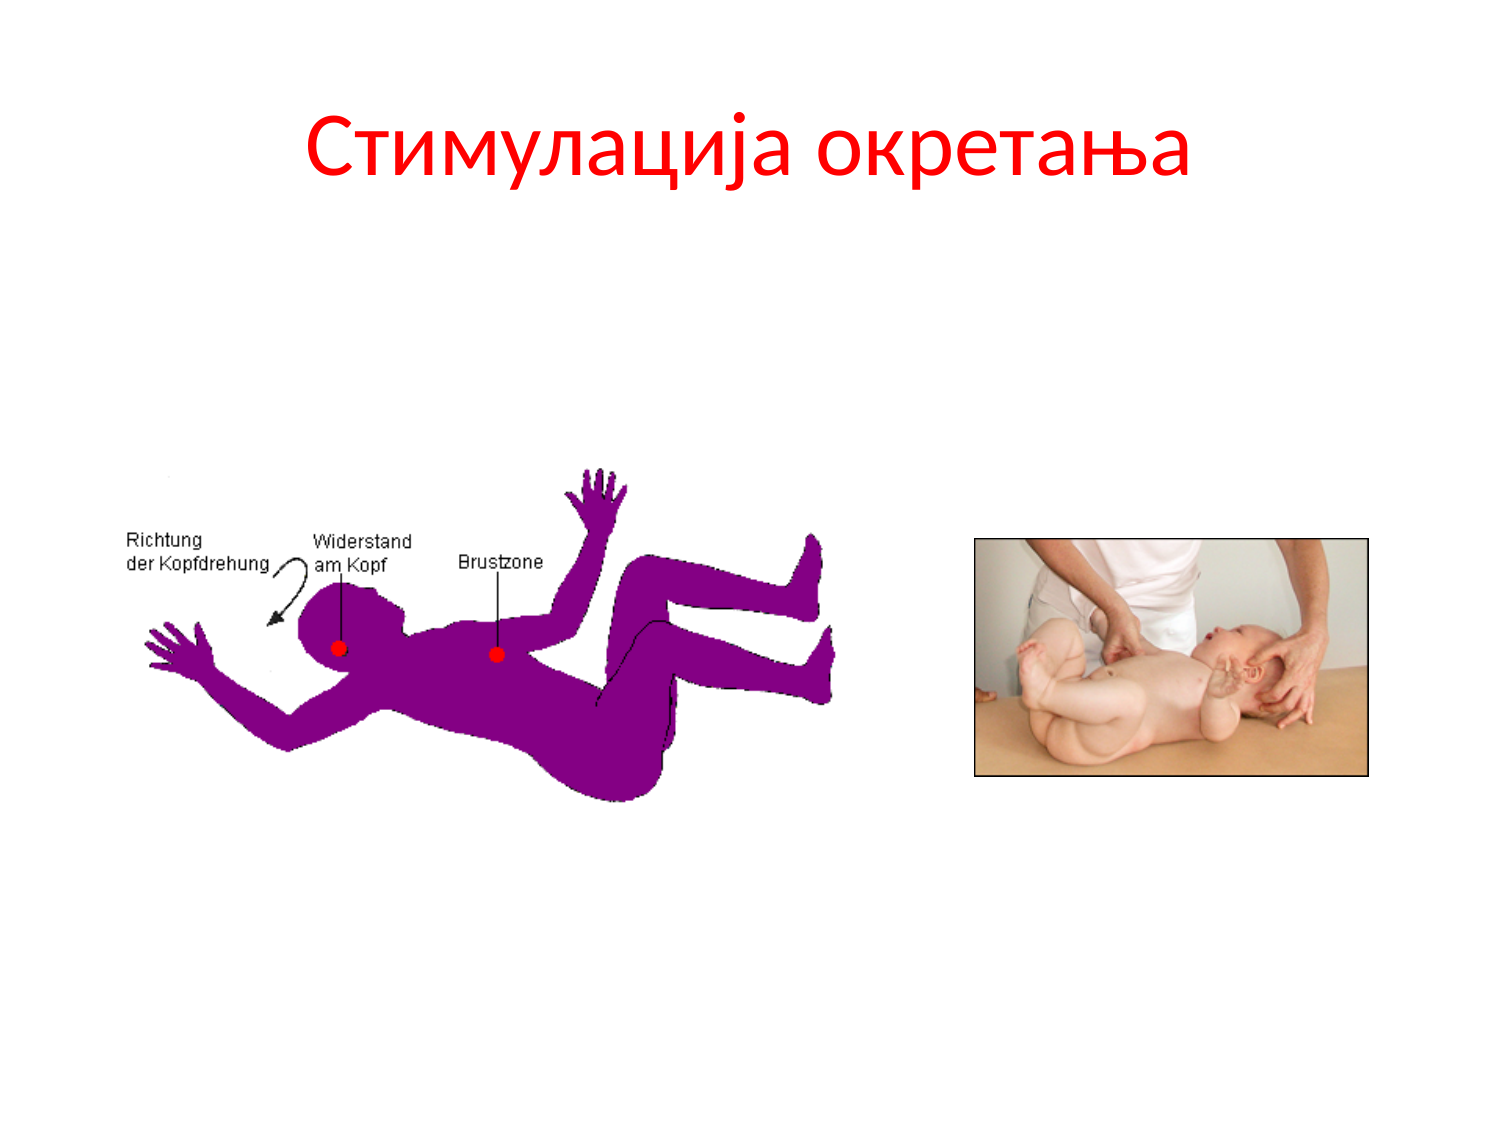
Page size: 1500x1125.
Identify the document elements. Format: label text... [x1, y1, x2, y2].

picture [123, 467, 837, 805]
picture [974, 538, 1369, 777]
title Стимулација окретања [75, 45, 1425, 233]
